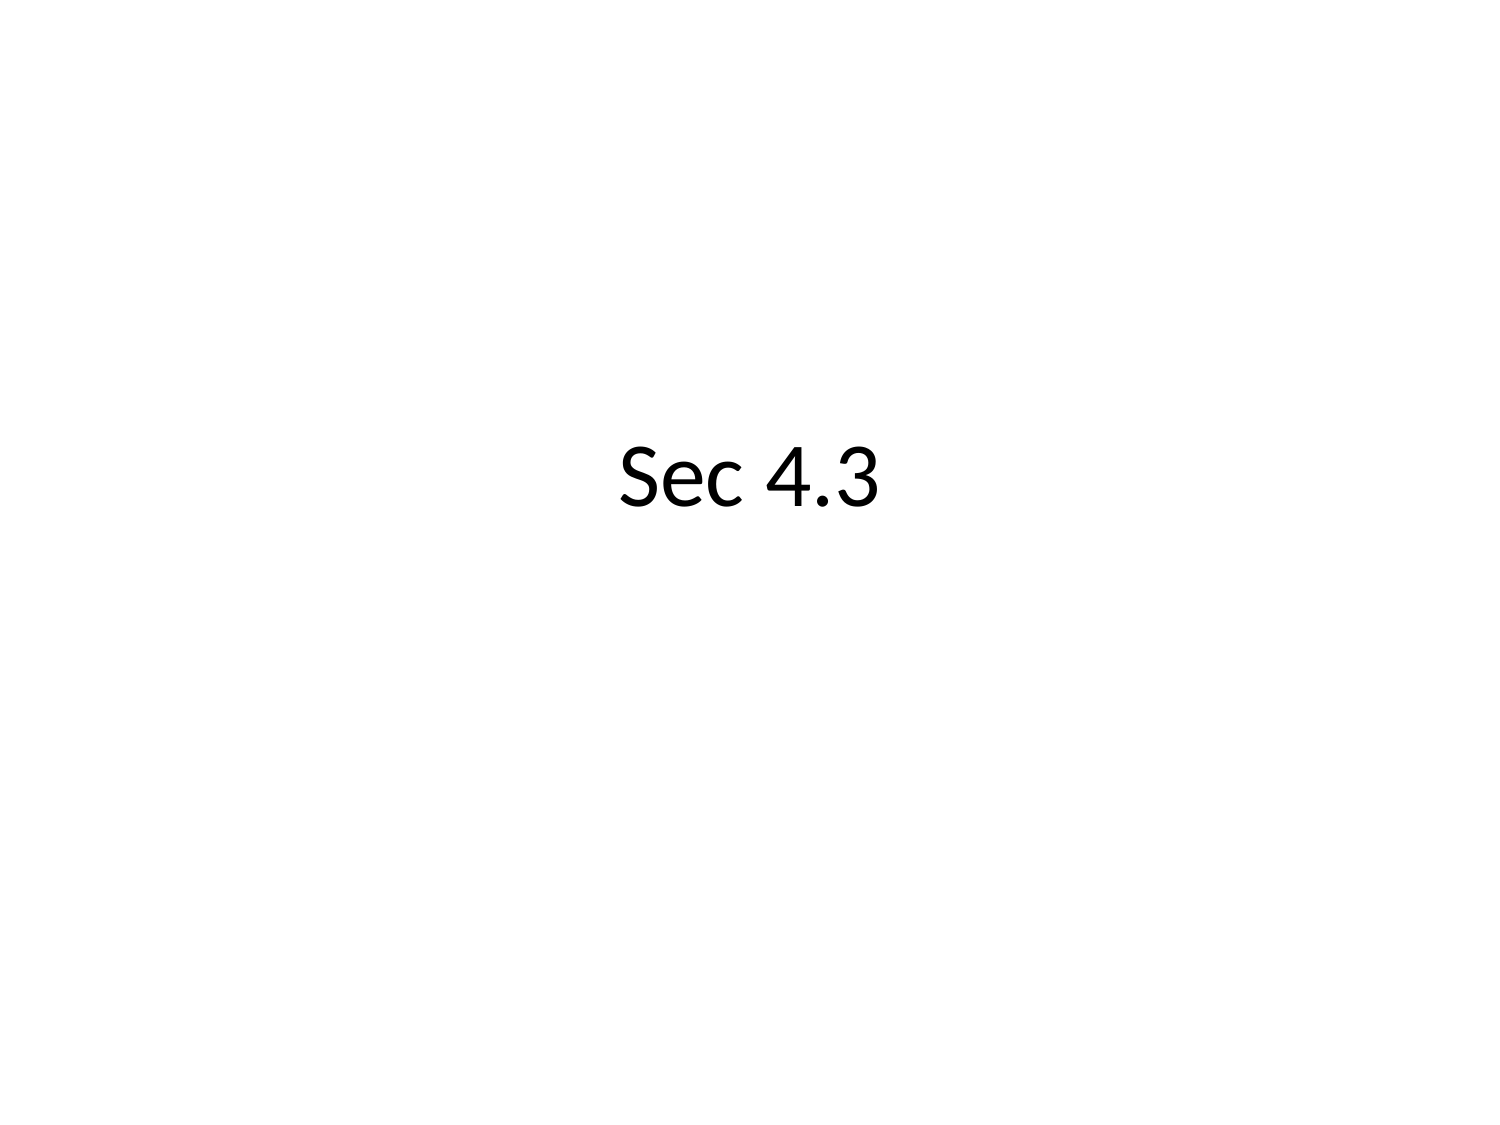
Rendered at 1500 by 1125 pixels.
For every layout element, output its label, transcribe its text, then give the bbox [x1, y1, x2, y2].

title Sec 4.3 [112, 349, 1388, 591]
